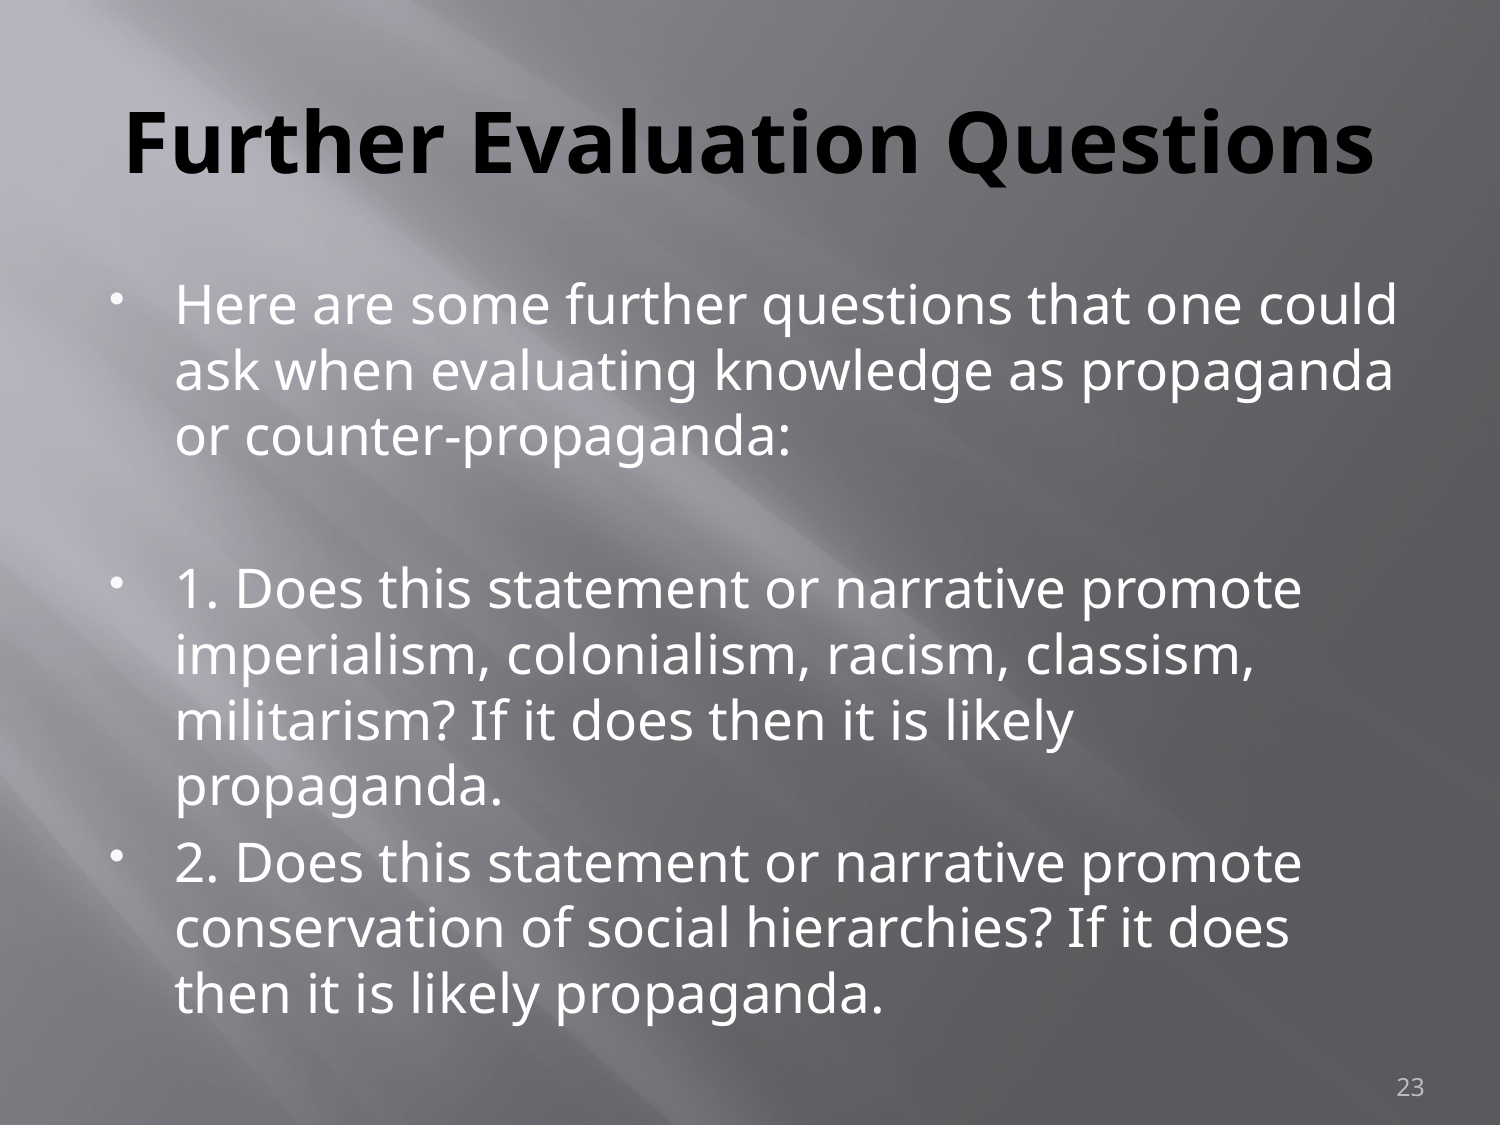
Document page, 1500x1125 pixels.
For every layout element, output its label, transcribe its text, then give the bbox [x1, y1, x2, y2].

title Further Evaluation Questions [75, 45, 1425, 233]
list Here are some further questions that one could ask when evaluating knowledge as propaganda or counter-propaganda: 1. Does this statement or narrative promote imperialism, colonialism, racism, classism, militarism? If it does then it is likely propaganda. 2. Does this statement or narrative promote conservation of social hierarchies? If it does then it is likely propaganda. [75, 262, 1425, 1035]
slide_number 23 [1299, 1052, 1425, 1113]
